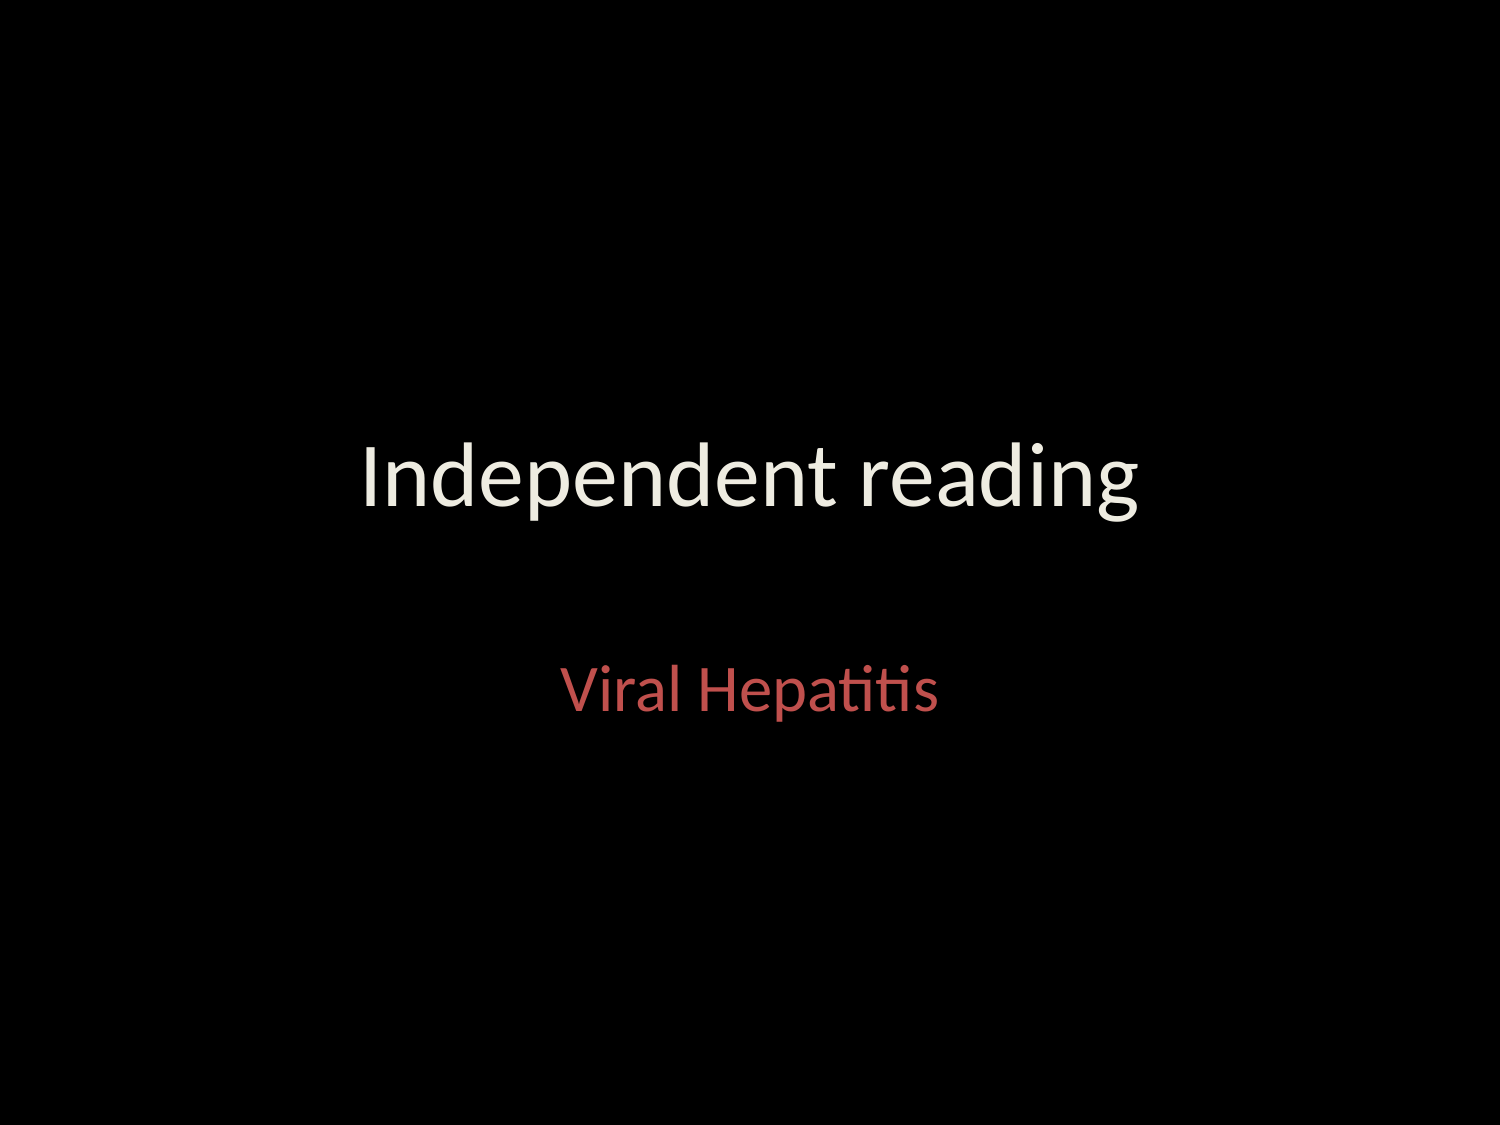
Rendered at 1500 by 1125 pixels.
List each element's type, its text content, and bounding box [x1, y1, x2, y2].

title Independent reading [112, 349, 1388, 591]
subtitle Viral Hepatitis [225, 637, 1275, 925]
